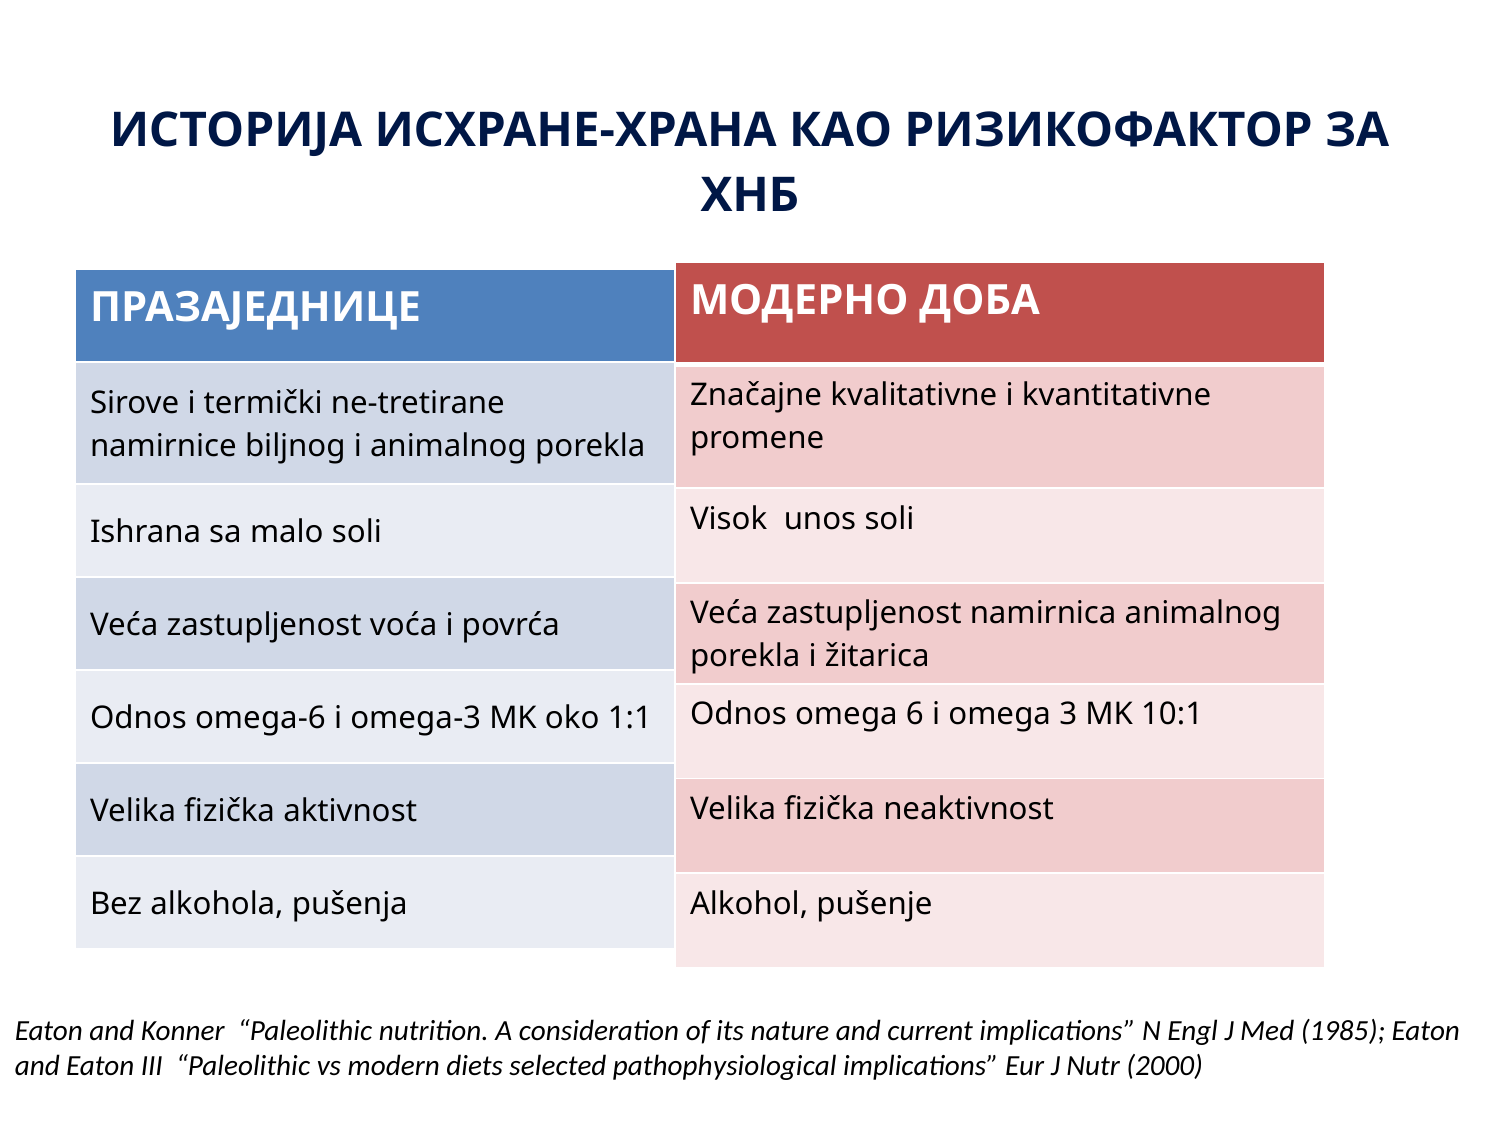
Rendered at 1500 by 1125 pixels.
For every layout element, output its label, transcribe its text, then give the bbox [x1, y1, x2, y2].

table_cell Ishrana sa malo soli [76, 485, 674, 576]
table_cell Velika fizička neaktivnost [676, 779, 1324, 872]
table_cell Značajne kvalitativne i kvantitativne promene [676, 367, 1324, 487]
table_header МОДЕРНО ДОБА [676, 263, 1324, 362]
table_cell Veća zastupljenost namirnica animalnog porekla i žitarica [676, 584, 1324, 683]
text_box Eaton and Konner “Paleolithic nutrition. A consideration of its nature and current implications” N Engl J Med (1985); Eaton and Eaton III “Paleolithic vs modern diets selected pathophysiological implications” Eur J Nutr (2000) [0, 1003, 1475, 1089]
table_cell Velika fizička aktivnost [76, 764, 674, 855]
table_cell Odnos omega-6 i omega-3 MK oko 1:1 [76, 671, 674, 762]
title ИСТОРИЈА ИСХРАНЕ-ХРАНА КАО РИЗИКОФАКТОР ЗА ХНБ [75, 87, 1425, 233]
table_cell Bez alkohola, pušenja [76, 857, 674, 948]
table_cell Veća zastupljenost voća i povrća [76, 578, 674, 669]
table_header ПРАЗАЈЕДНИЦЕ [76, 270, 674, 361]
table_cell Visok unos soli [676, 489, 1324, 582]
table_cell Alkohol, pušenje [676, 874, 1324, 967]
table_cell Sirove i termički ne-tretirane namirnice biljnog i animalnog porekla [76, 363, 674, 483]
table_cell Odnos omega 6 i omega 3 MK 10:1 [676, 685, 1324, 778]
